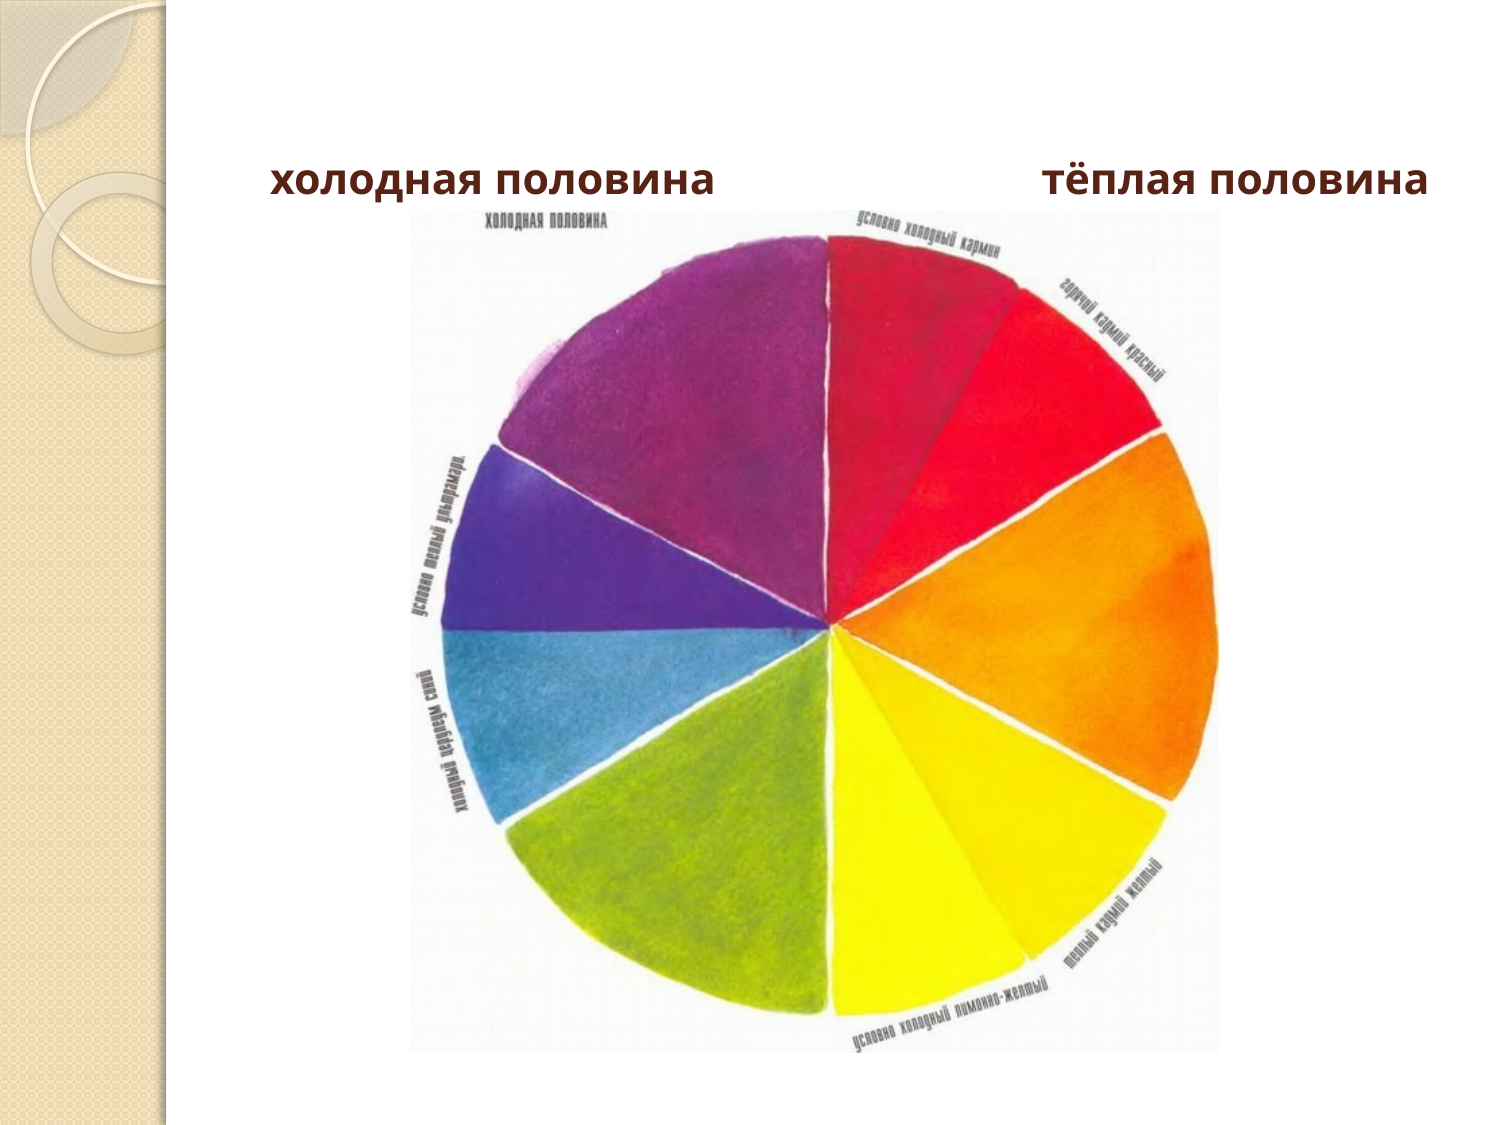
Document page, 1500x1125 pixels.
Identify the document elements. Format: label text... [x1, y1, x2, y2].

picture [409, 210, 1219, 1053]
title холодная половина тёплая половина [235, 45, 1466, 233]
